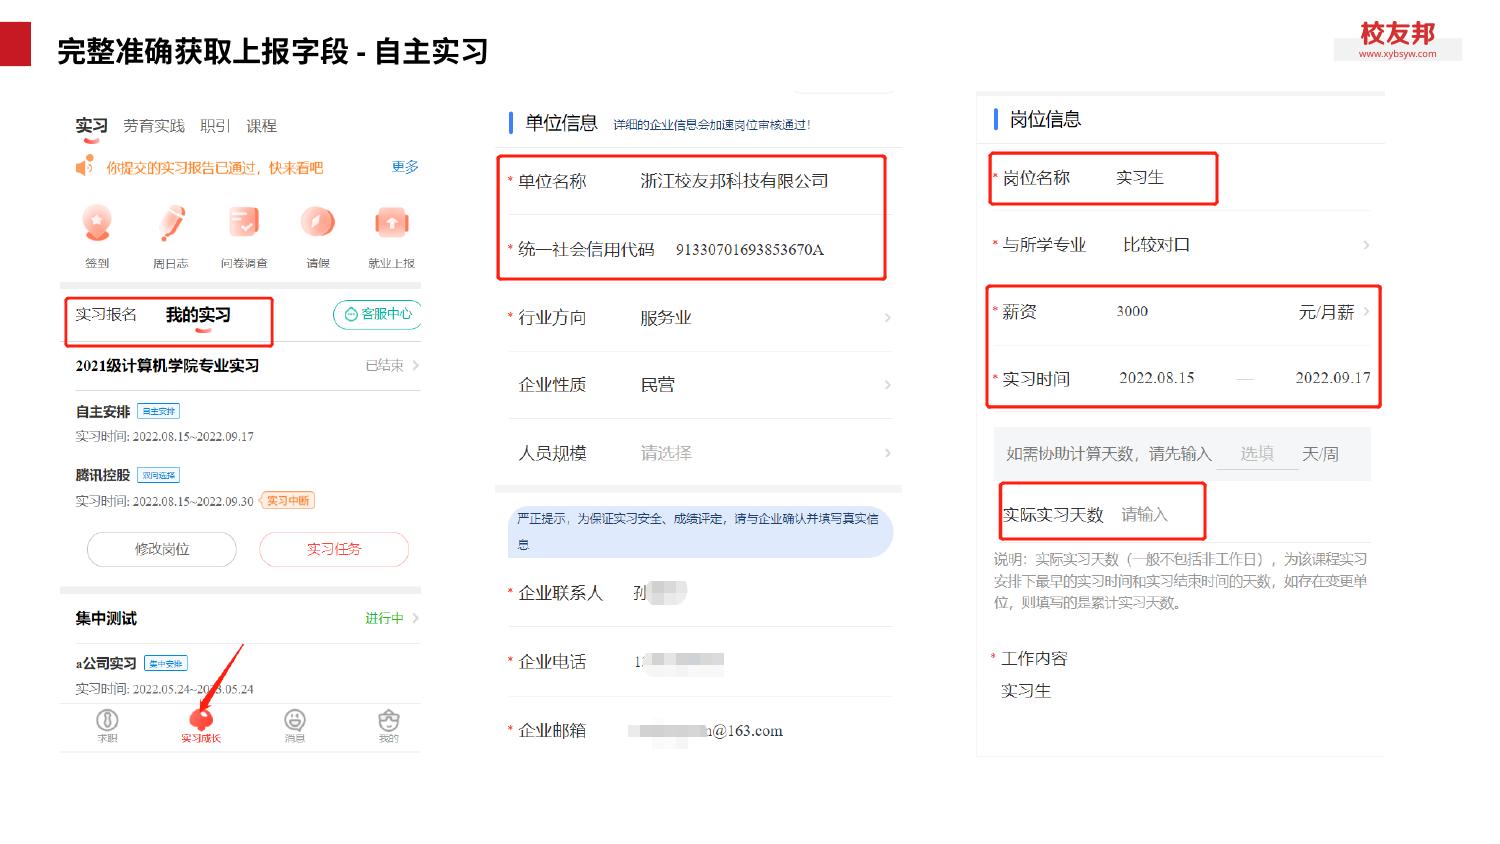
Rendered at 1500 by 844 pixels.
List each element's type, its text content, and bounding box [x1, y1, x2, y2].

picture [60, 91, 421, 753]
picture [976, 91, 1385, 757]
picture [1361, 21, 1435, 45]
picture [495, 91, 902, 753]
title 完整准确获取上报字段-自主实习 [42, 11, 939, 77]
